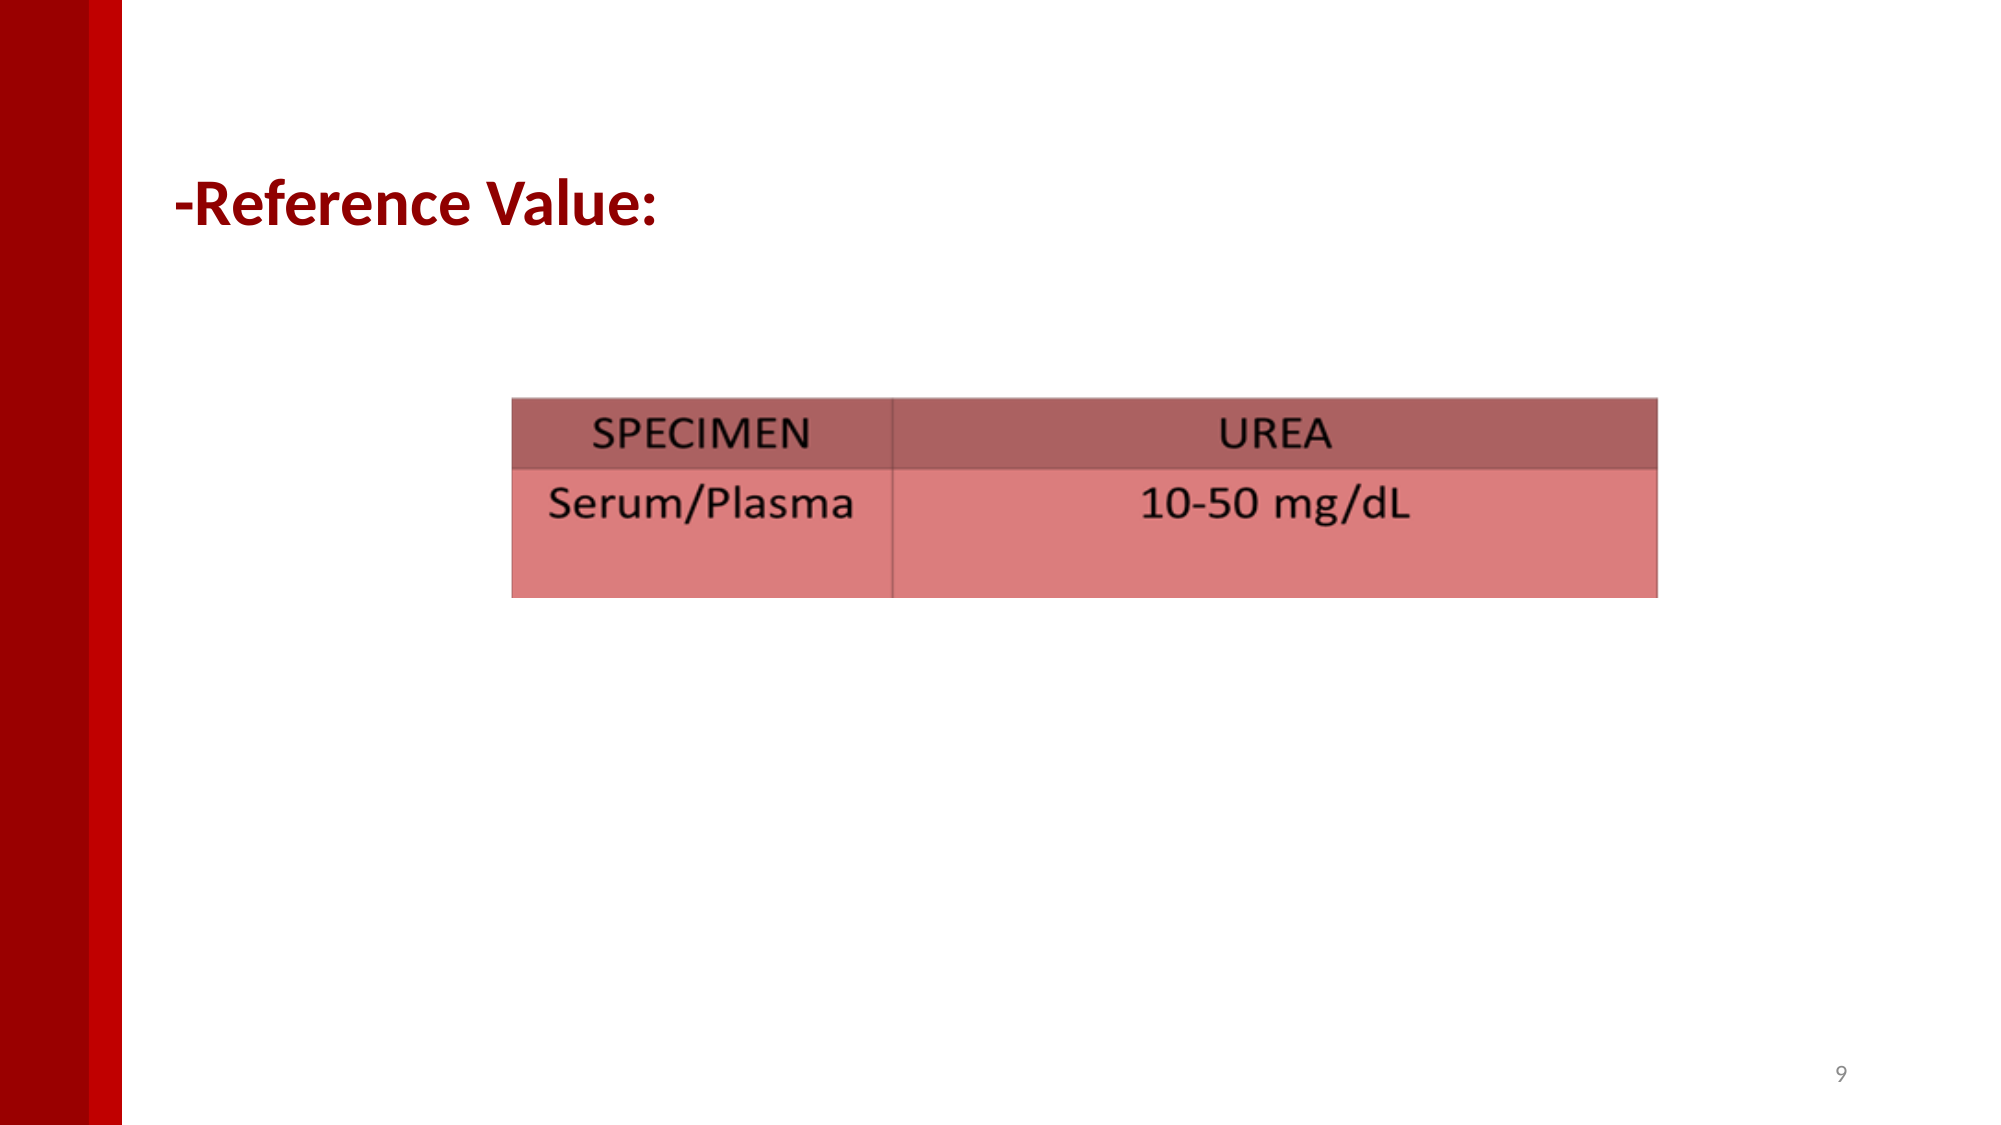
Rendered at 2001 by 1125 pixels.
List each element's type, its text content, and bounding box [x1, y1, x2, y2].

text_box [0, 0, 88, 1125]
title -Reference Value: [159, 89, 1885, 318]
picture [511, 395, 1662, 598]
text_box [88, 0, 123, 1125]
slide_number 9 [1412, 1042, 1863, 1103]
